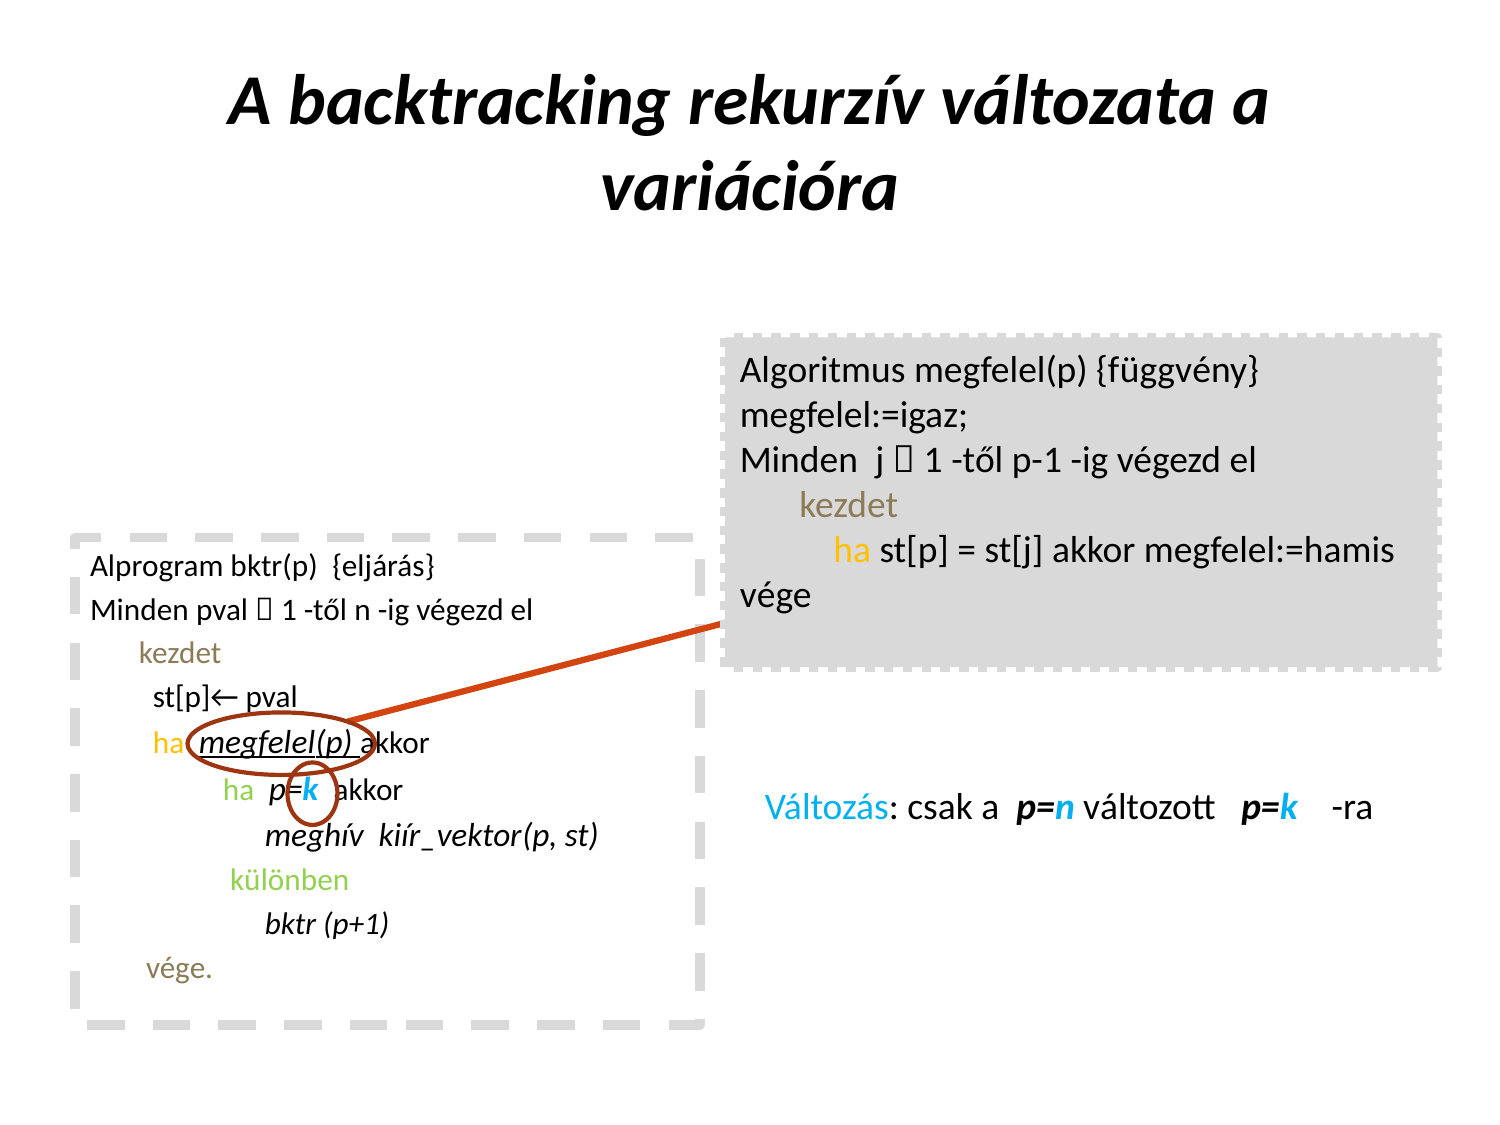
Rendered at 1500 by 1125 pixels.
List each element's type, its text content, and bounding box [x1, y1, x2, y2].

text_box Változás: csak a p=n változott p=k -ra [749, 774, 1413, 835]
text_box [518, 428, 642, 894]
text_box [185, 710, 378, 778]
text_box Algoritmus megfelel(p) {függvény} megfelel:=igaz; Minden j  1 -től p-1 -ig végezd el kezdet ha st[p] = st[j] akkor megfelel:=hamis vége [725, 337, 1438, 668]
list Alprogram bktr(p) {eljárás} Minden pval  1 -től n -ig végezd el kezdet st[p]← pval ha megfelel(p) akkor ha p=k akkor meghív kiír_vektor(p, st) különben bktr (p+1) vége. [75, 537, 700, 1025]
text_box [285, 772, 340, 828]
title A backtracking rekurzív változata a variációra [75, 45, 1425, 233]
